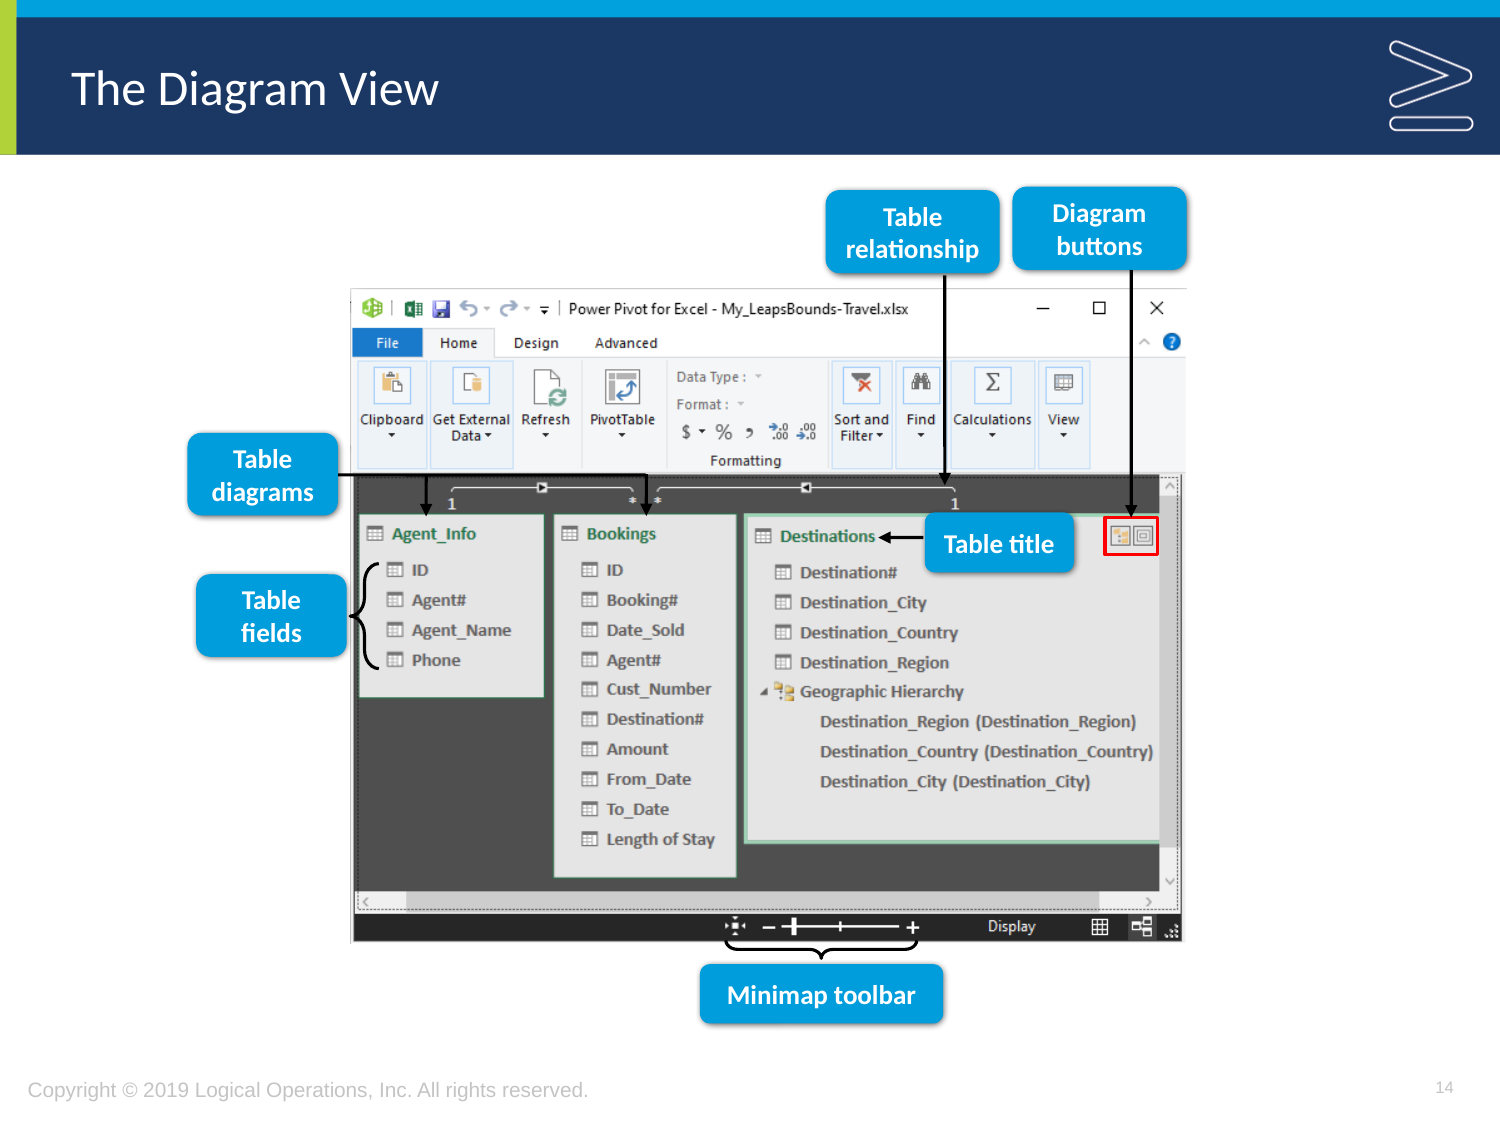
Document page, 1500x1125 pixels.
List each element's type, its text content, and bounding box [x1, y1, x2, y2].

picture [1350, 18, 1500, 155]
picture [0, 0, 56, 155]
text_box [817, 952, 825, 959]
text_box Diagram buttons [1010, 184, 1189, 272]
title The Diagram View [56, 16, 1350, 155]
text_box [466, 337, 510, 653]
text_box Table diagrams [185, 430, 341, 518]
text_box Table fields [194, 572, 344, 659]
text_box Minimap toolbar [697, 962, 946, 1026]
picture [349, 287, 1187, 944]
text_box Table relationship [823, 187, 1002, 276]
slide_number 14 [1118, 1057, 1469, 1118]
